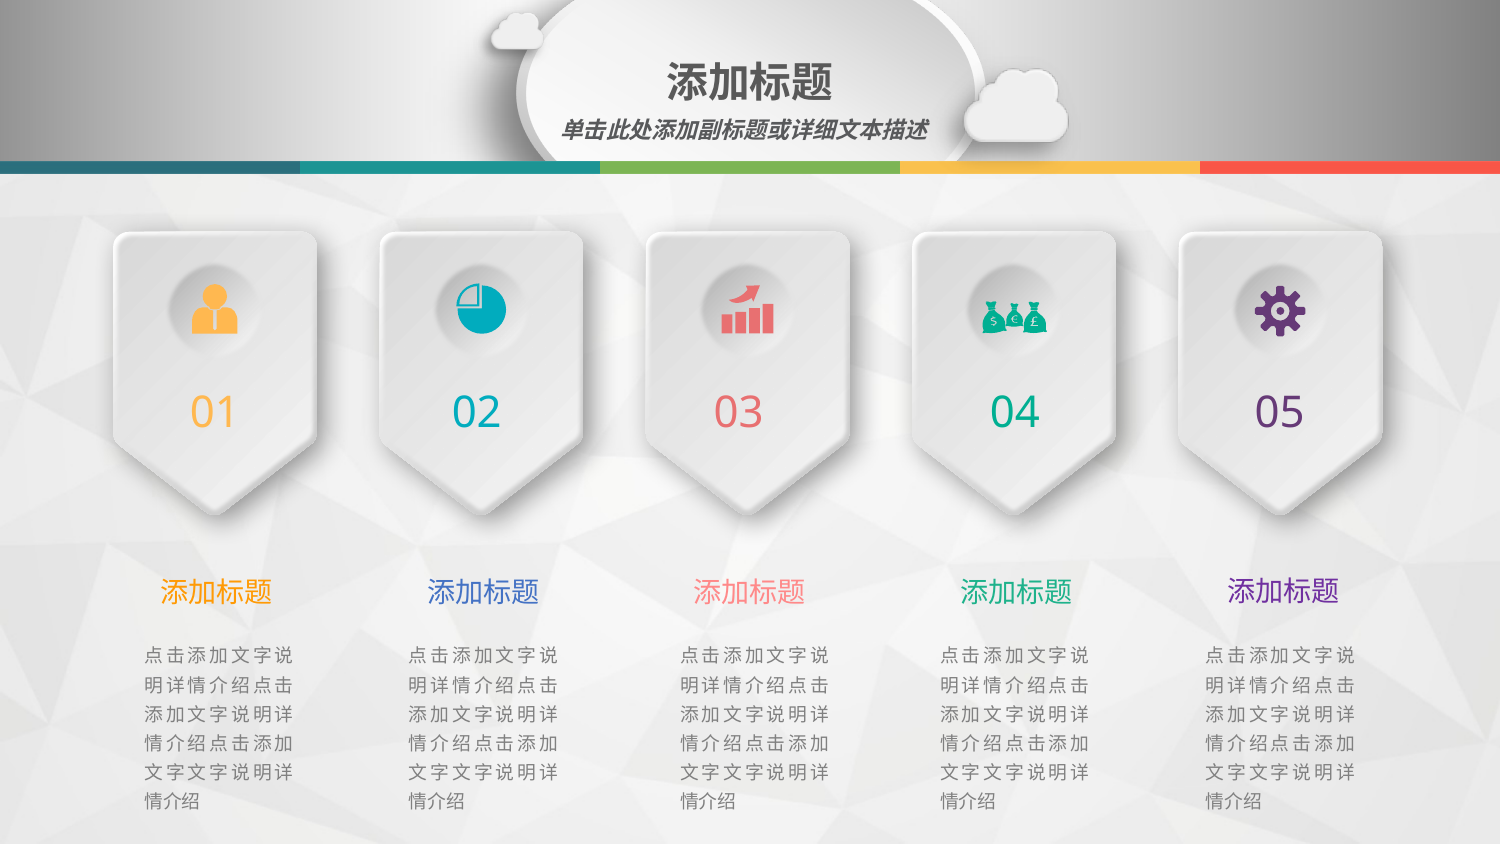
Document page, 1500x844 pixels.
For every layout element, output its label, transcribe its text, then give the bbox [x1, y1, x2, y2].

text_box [912, 231, 1116, 515]
text_box 添加标题 [403, 566, 563, 616]
text_box 点击添加文字说明详情介绍点击添加文字说明详情介绍点击添加文字文字说明详情介绍 [129, 629, 308, 820]
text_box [645, 231, 850, 515]
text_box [164, 260, 265, 361]
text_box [1230, 260, 1331, 361]
text_box 添加标题 [670, 566, 830, 616]
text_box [697, 260, 798, 361]
text_box 点击添加文字说明详情介绍点击添加文字说明详情介绍点击添加文字文字说明详情介绍 [665, 629, 844, 820]
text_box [963, 260, 1064, 361]
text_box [1178, 231, 1382, 515]
text_box 点击添加文字说明详情介绍点击添加文字说明详情介绍点击添加文字文字说明详情介绍 [1191, 629, 1370, 820]
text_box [379, 231, 583, 515]
picture [0, 0, 1500, 844]
text_box 添加标题 [1203, 565, 1363, 615]
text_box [112, 231, 317, 515]
text_box 点击添加文字说明详情介绍点击添加文字说明详情介绍点击添加文字文字说明详情介绍 [394, 629, 573, 820]
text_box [431, 260, 532, 361]
text_box 添加标题 [937, 566, 1096, 616]
text_box 添加标题 [137, 566, 296, 616]
text_box 点击添加文字说明详情介绍点击添加文字说明详情介绍点击添加文字文字说明详情介绍 [925, 629, 1104, 820]
